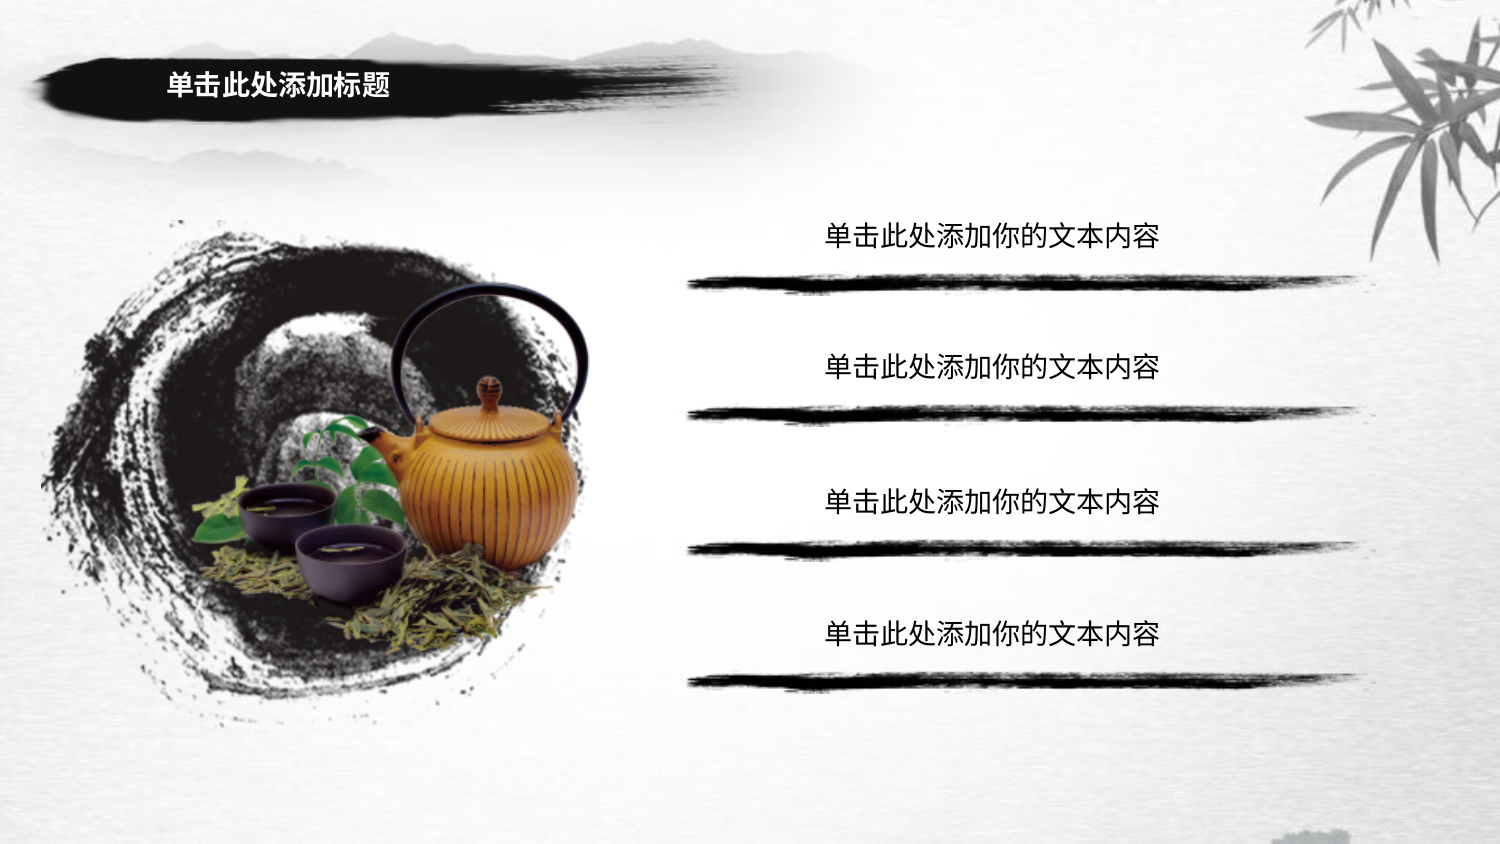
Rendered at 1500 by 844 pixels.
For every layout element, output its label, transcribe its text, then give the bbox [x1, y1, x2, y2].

picture [0, 0, 1500, 844]
text_box 单击此处添加你的文本内容 [809, 211, 1176, 260]
text_box 单击此处添加你的文本内容 [809, 477, 1176, 526]
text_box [0, 16, 815, 134]
text_box 单击此处添加你的文本内容 [809, 608, 1176, 658]
text_box 单击此处添加你的文本内容 [809, 342, 1176, 391]
